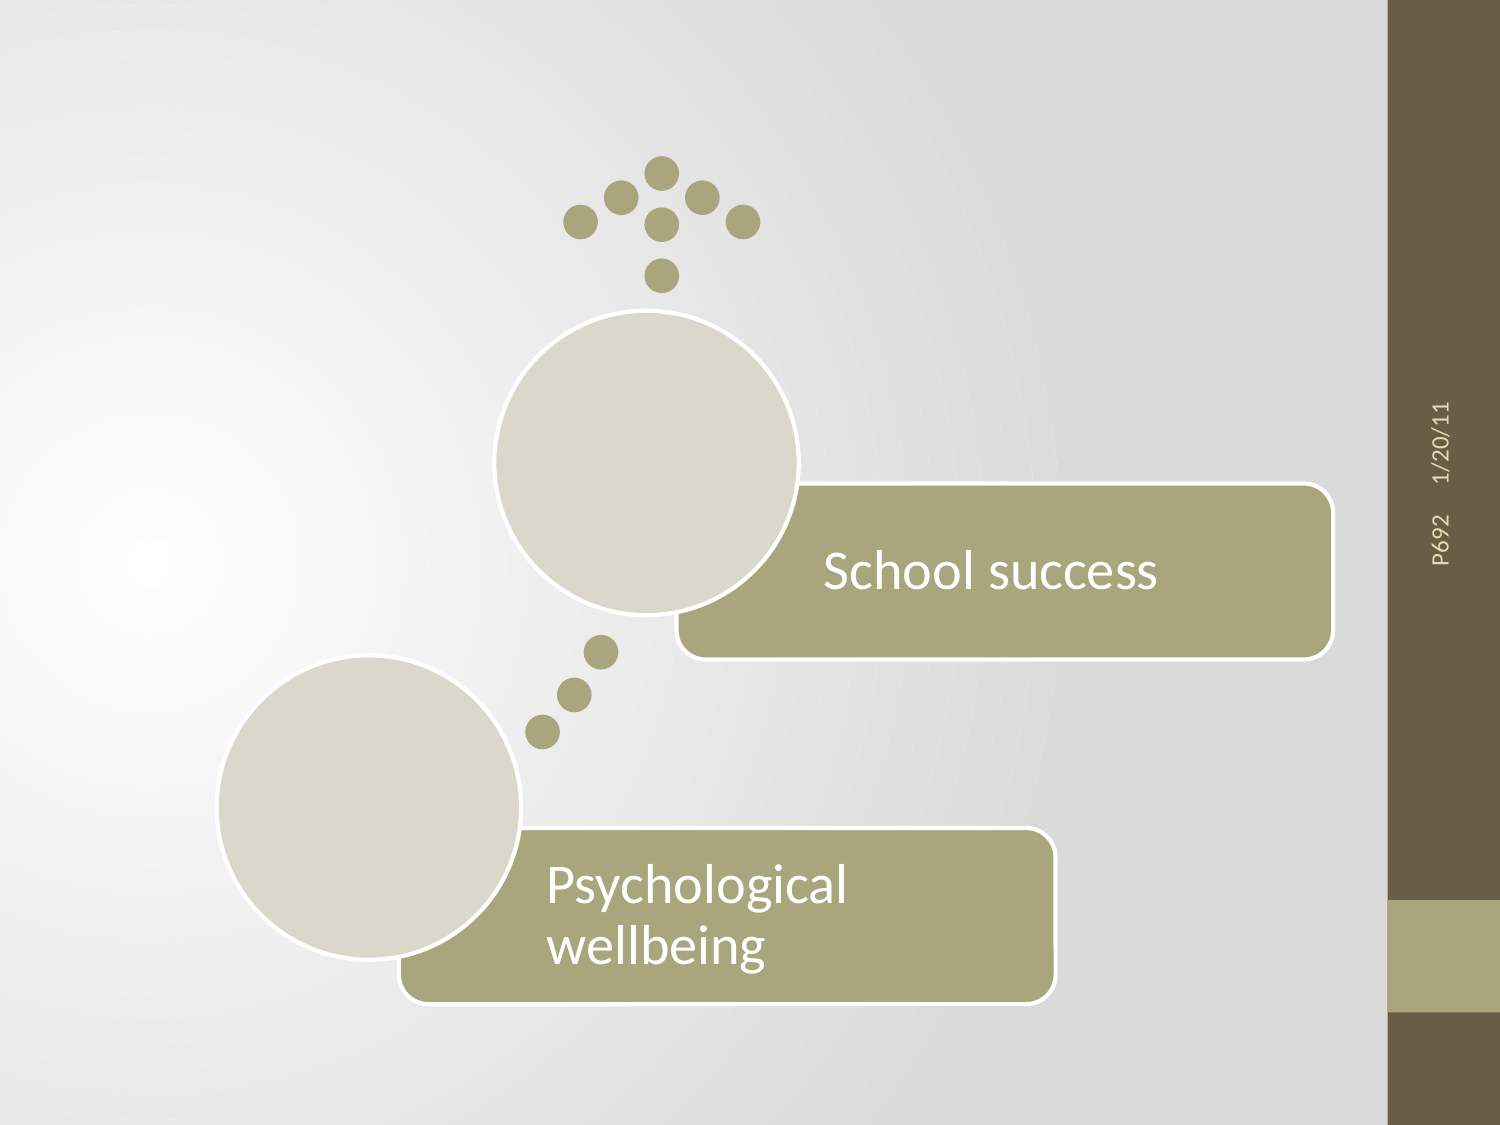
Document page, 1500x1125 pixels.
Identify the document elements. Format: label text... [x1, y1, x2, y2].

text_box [136, 149, 1413, 1013]
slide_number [1408, 100, 1469, 501]
footer P692 [1424, 501, 1469, 889]
